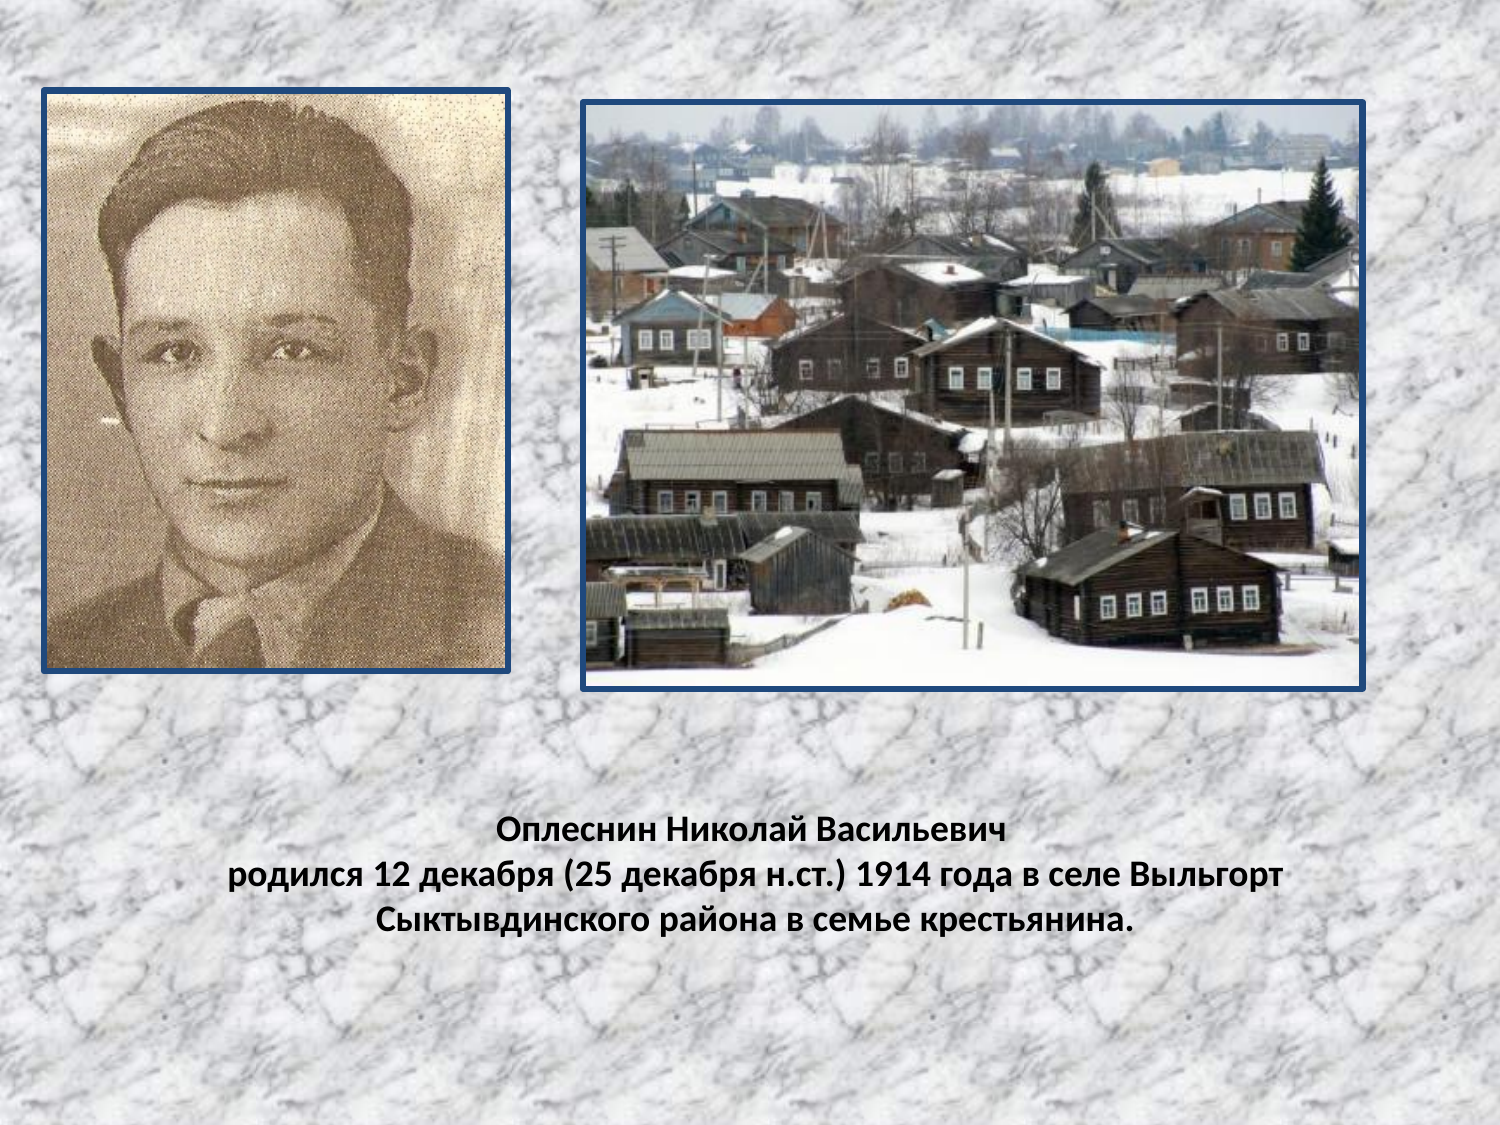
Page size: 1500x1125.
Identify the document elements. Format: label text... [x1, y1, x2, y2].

picture [0, 0, 1500, 1125]
text_box Оплеснин Николай Васильевич родился 12 декабря (25 декабря н.ст.) 1914 года в селе Выльгорт Сыктывдинского района в семье крестьянина. [152, 796, 1360, 947]
